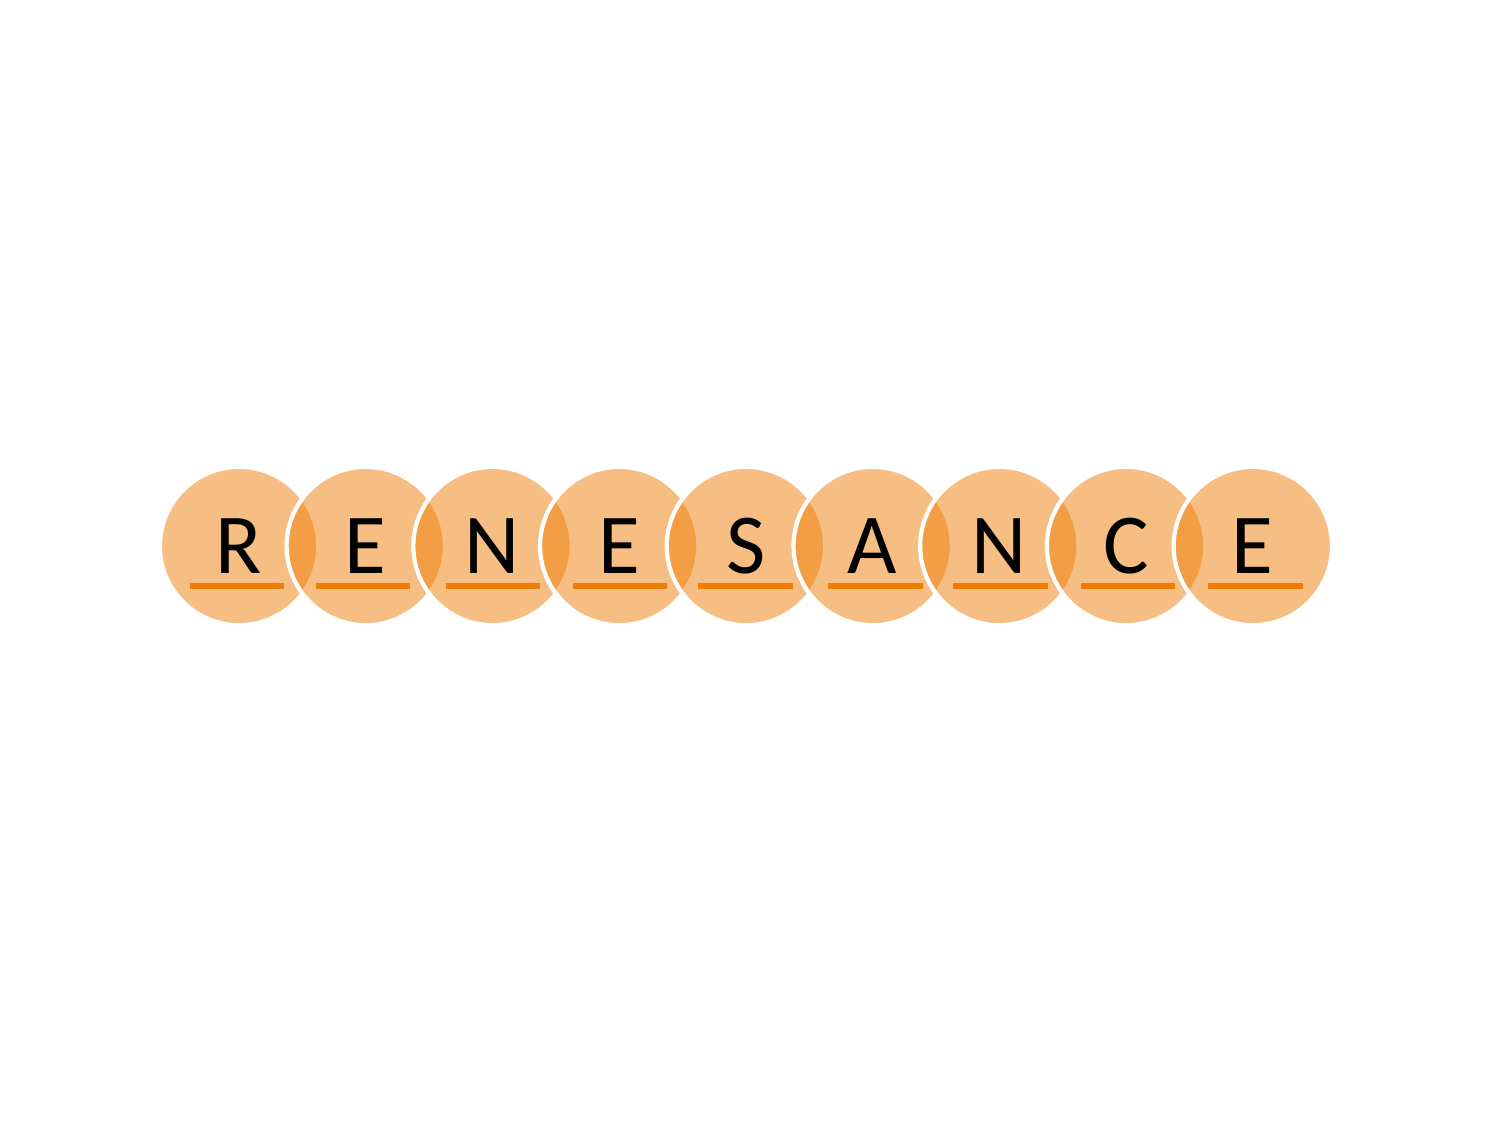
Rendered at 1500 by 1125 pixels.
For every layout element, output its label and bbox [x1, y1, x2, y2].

text_box [159, 207, 1333, 885]
